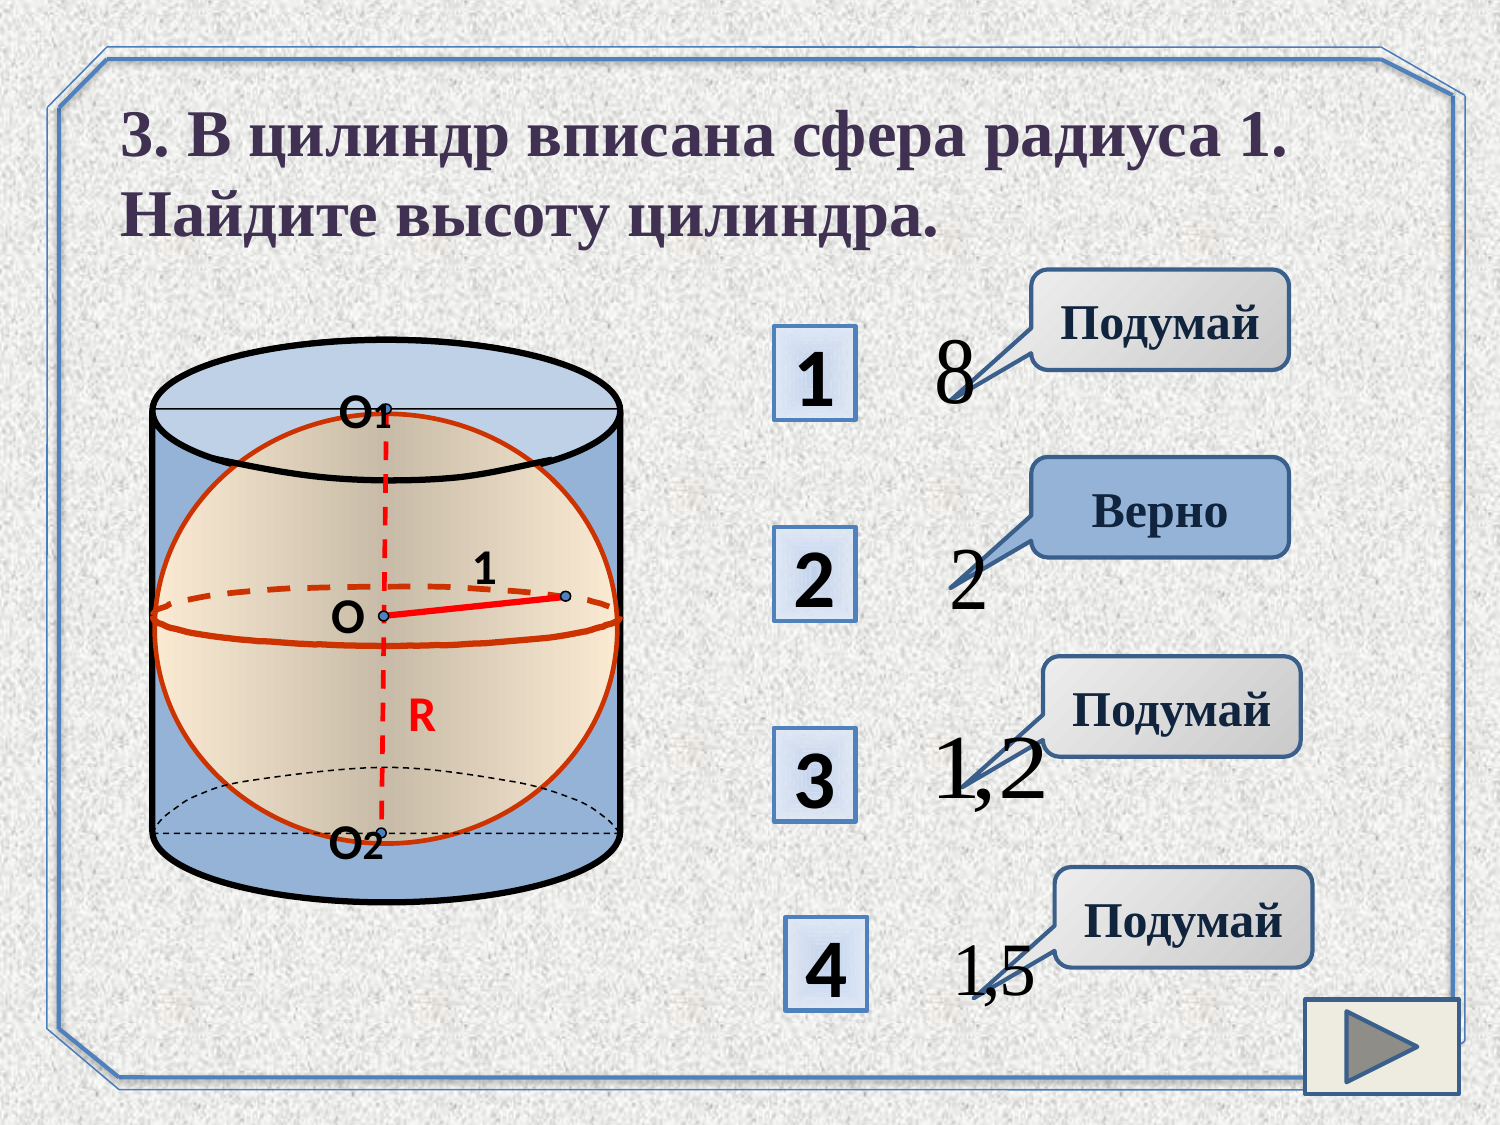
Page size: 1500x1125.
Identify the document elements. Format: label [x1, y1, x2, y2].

text_box [925, 316, 990, 428]
text_box [937, 527, 1004, 625]
text_box [948, 925, 1048, 1027]
picture [0, 0, 1500, 1125]
text_box [152, 339, 622, 903]
text_box [46, 46, 1466, 1091]
text_box [925, 714, 1062, 838]
